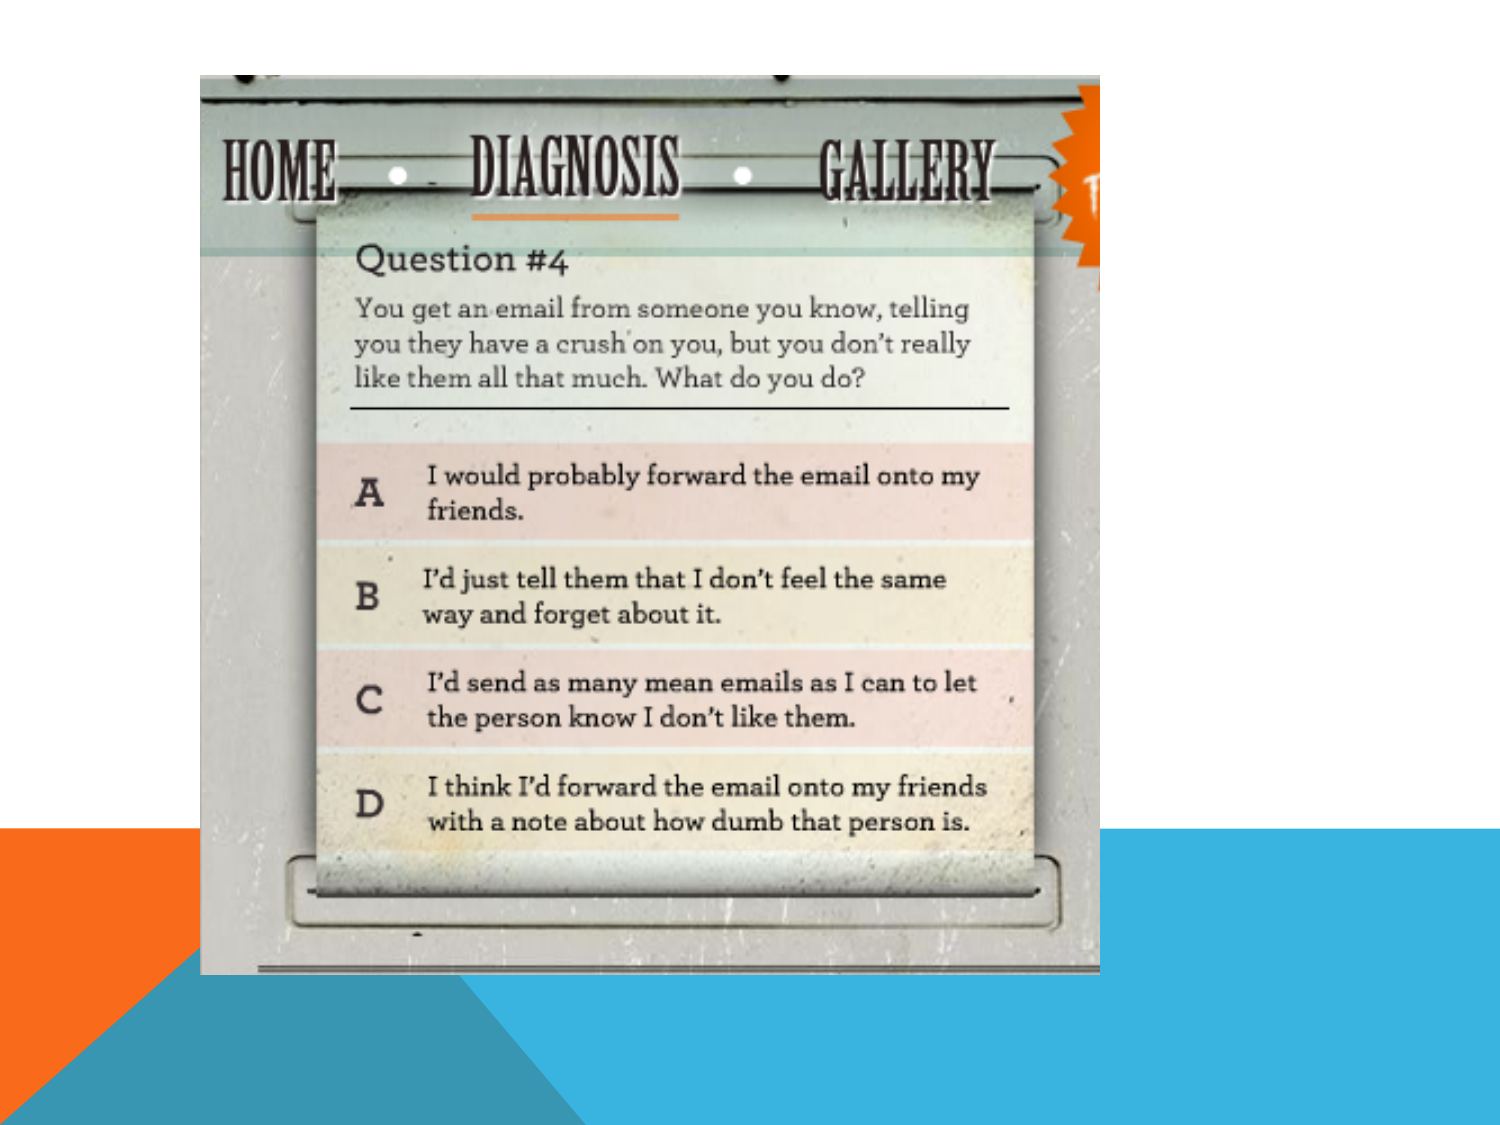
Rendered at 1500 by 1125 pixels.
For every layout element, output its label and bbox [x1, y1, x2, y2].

picture [199, 74, 1101, 976]
